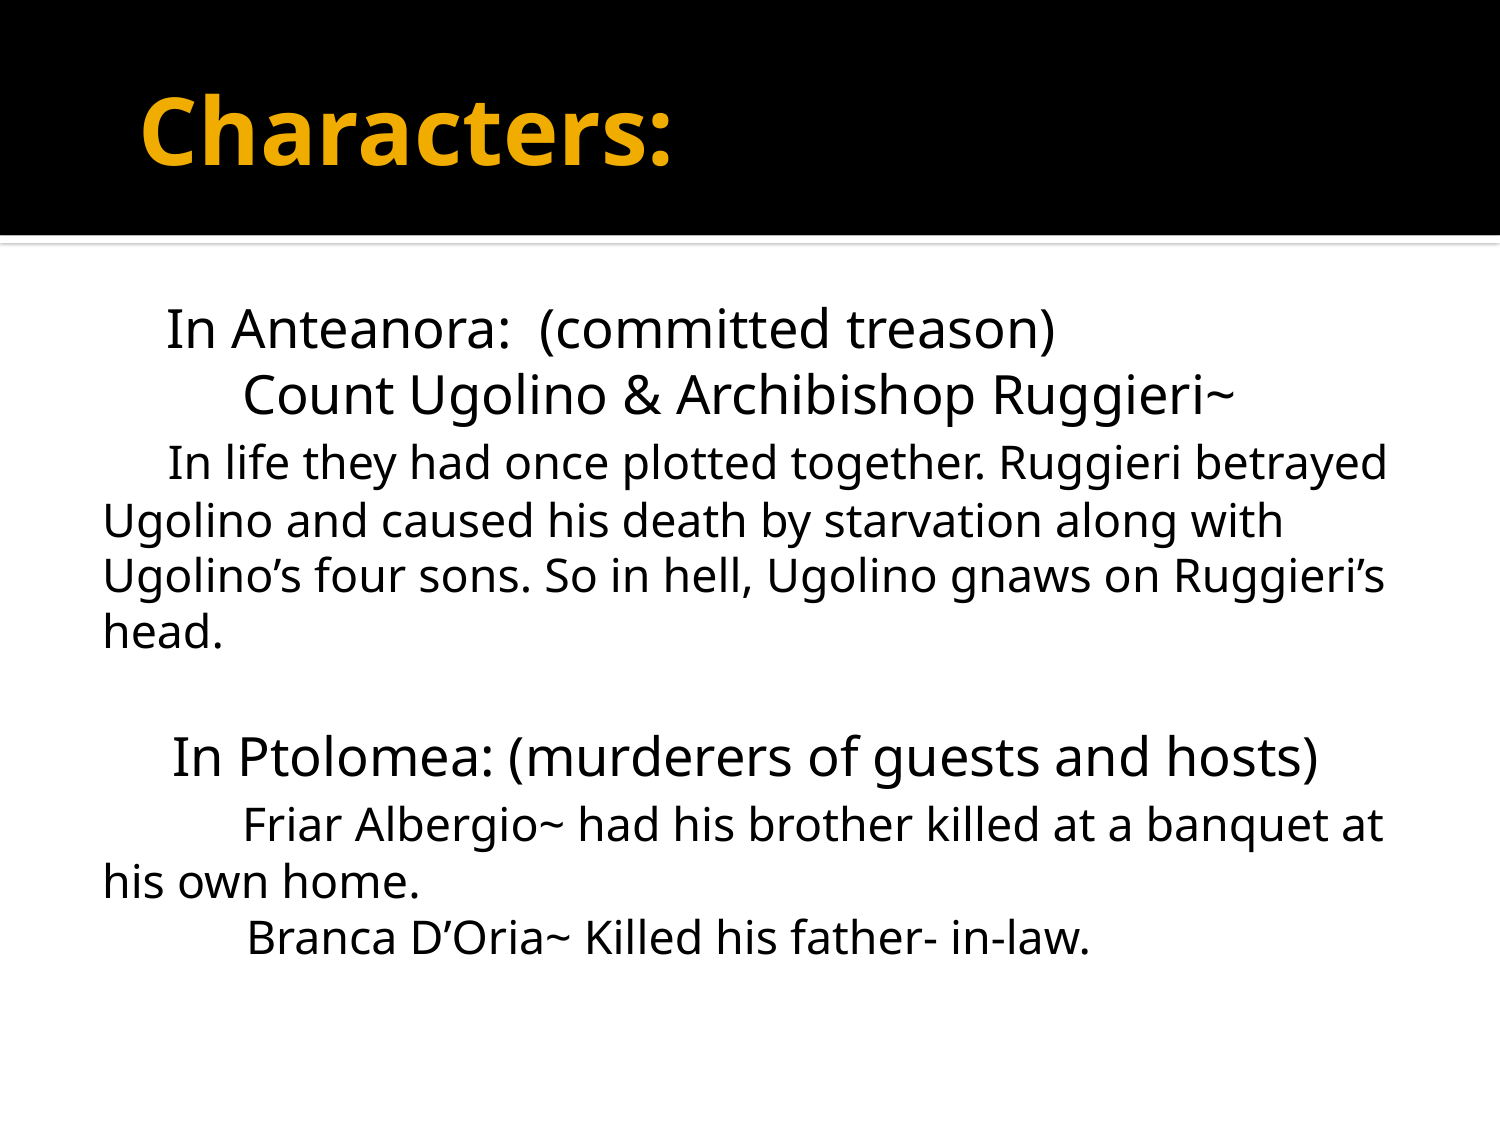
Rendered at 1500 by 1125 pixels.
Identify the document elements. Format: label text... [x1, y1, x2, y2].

title Characters: [75, 25, 1425, 231]
list In Anteanora: (committed treason) Count Ugolino & Archibishop Ruggieri~ In life they had once plotted together. Ruggieri betrayed Ugolino and caused his death by starvation along with Ugolino’s four sons. So in hell, Ugolino gnaws on Ruggieri’s head. In Ptolomea: (murderers of guests and hosts) Friar Albergio~ had his brother killed at a banquet at his own home. Branca D’Oria~ Killed his father- in-law. [75, 271, 1425, 1050]
